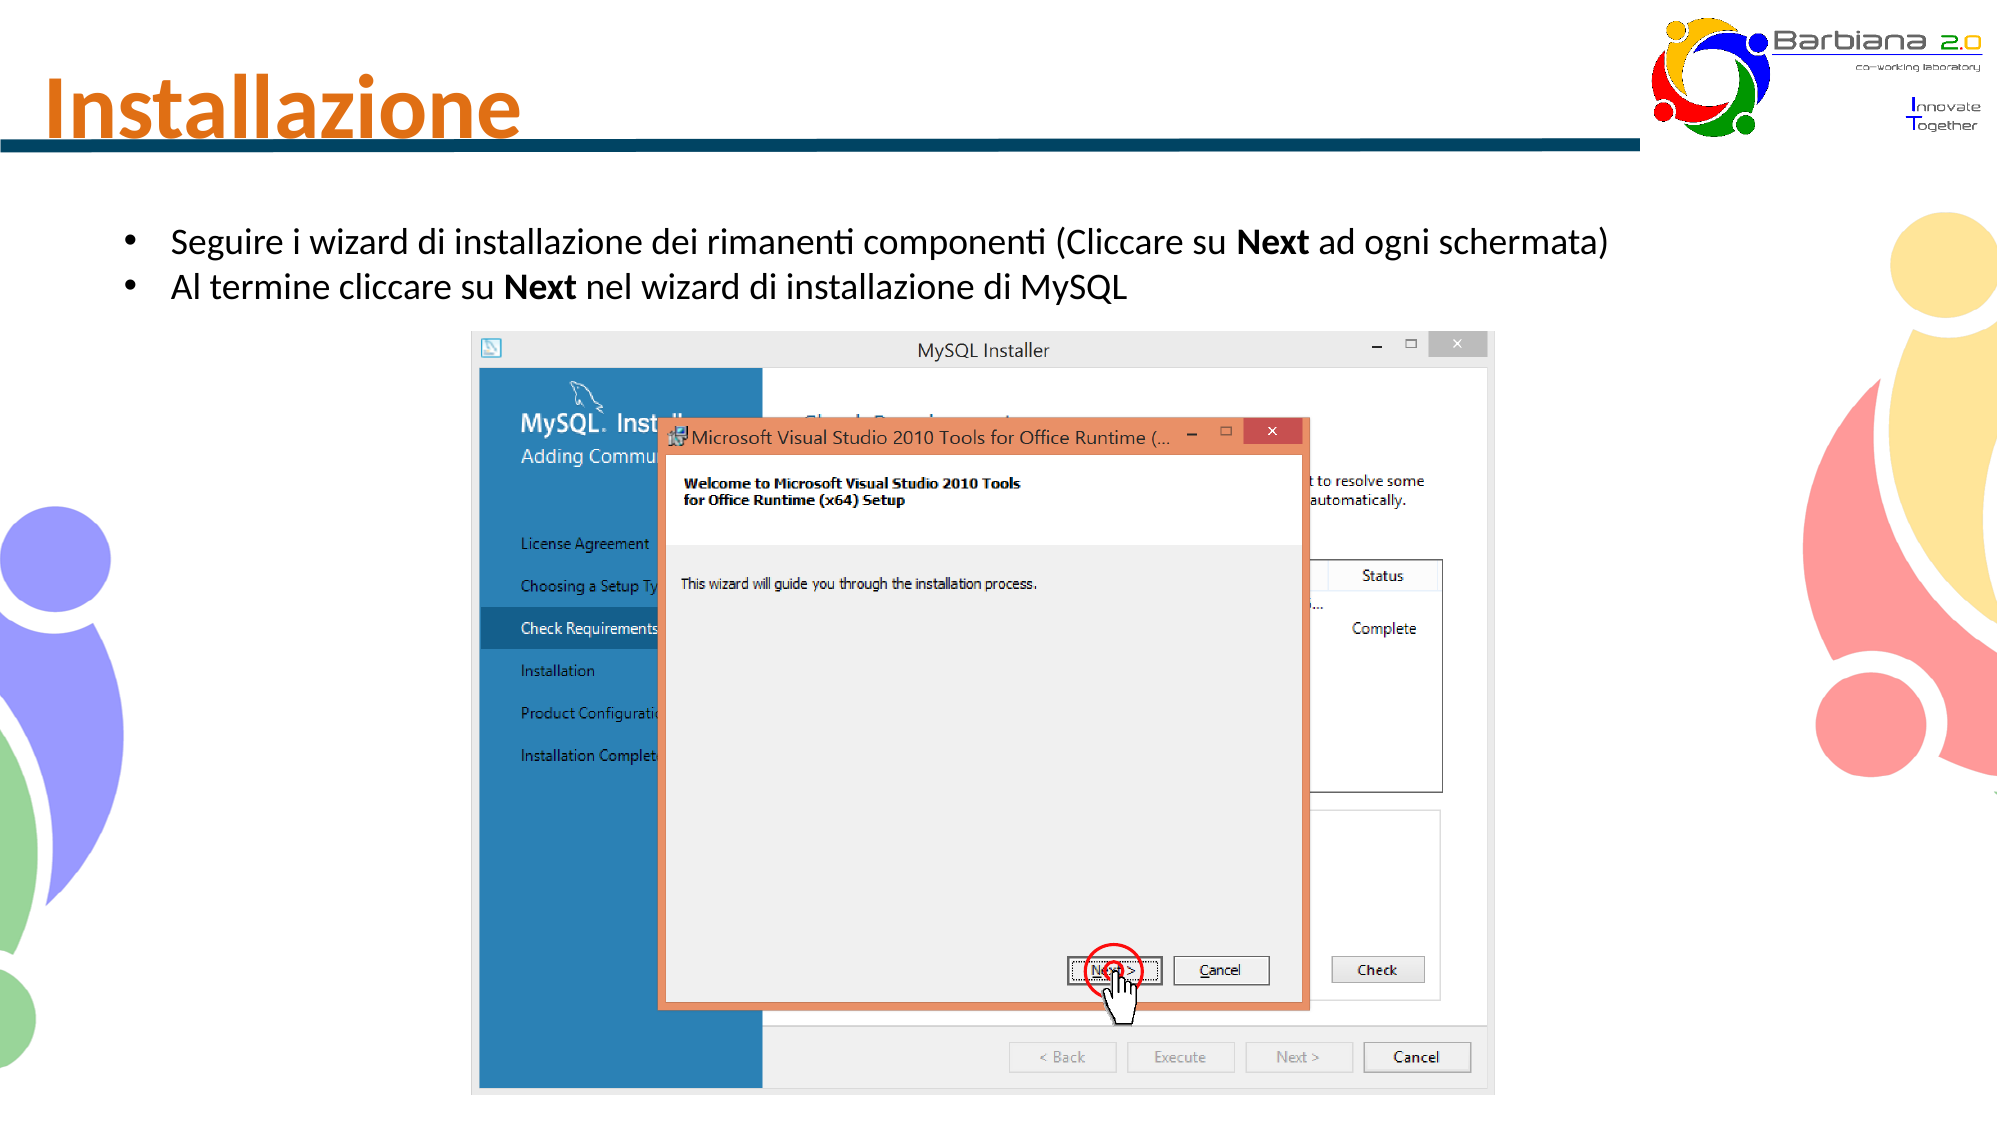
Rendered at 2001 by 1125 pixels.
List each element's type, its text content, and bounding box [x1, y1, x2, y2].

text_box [1085, 944, 1147, 1027]
text_box Seguire i wizard di installazione dei rimanenti componenti (Cliccare su Next ad ogni schermata) Al termine cliccare su Next nel wizard di installazione di MySQL [109, 209, 1735, 315]
picture [0, 0, 2001, 1125]
text_box Installazione [29, 39, 539, 165]
